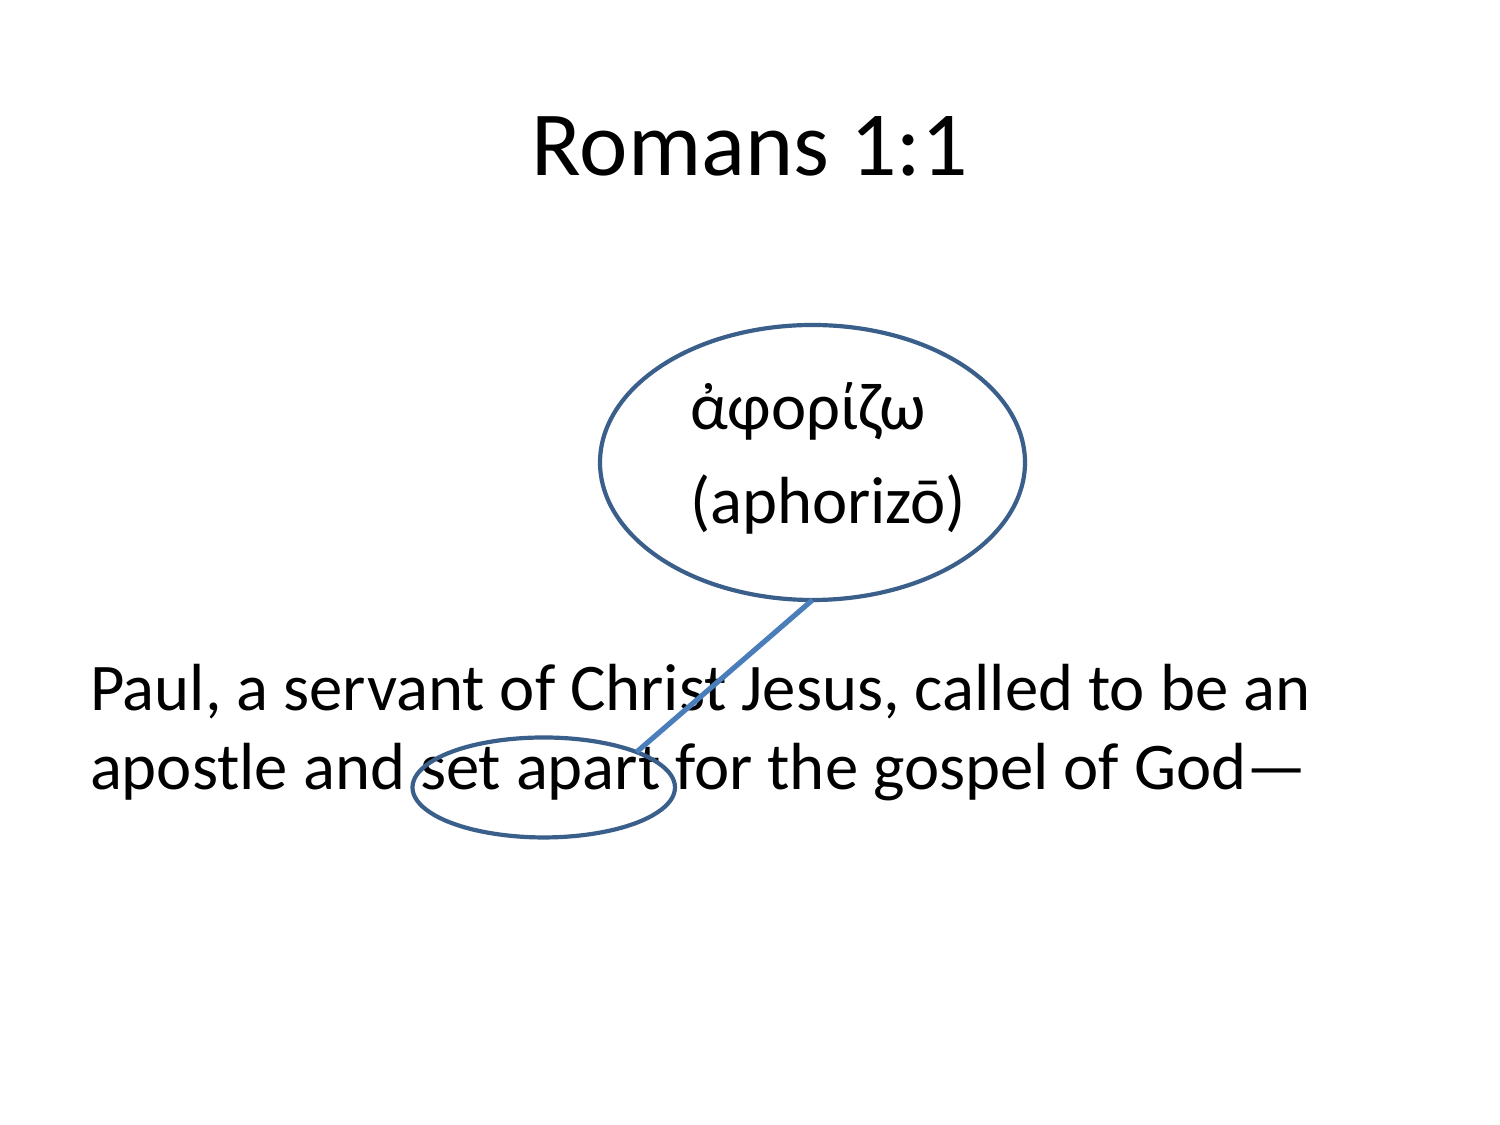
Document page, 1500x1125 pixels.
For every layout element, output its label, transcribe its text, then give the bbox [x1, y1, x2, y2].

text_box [636, 599, 813, 753]
text_box [410, 735, 678, 840]
list ἀφορίζω (aphorizō) Paul, a servant of Christ Jesus, called to be an apostle and set apart for the gospel of God— [75, 262, 1425, 1005]
title Romans 1:1 [75, 45, 1425, 233]
text_box [597, 322, 1028, 603]
